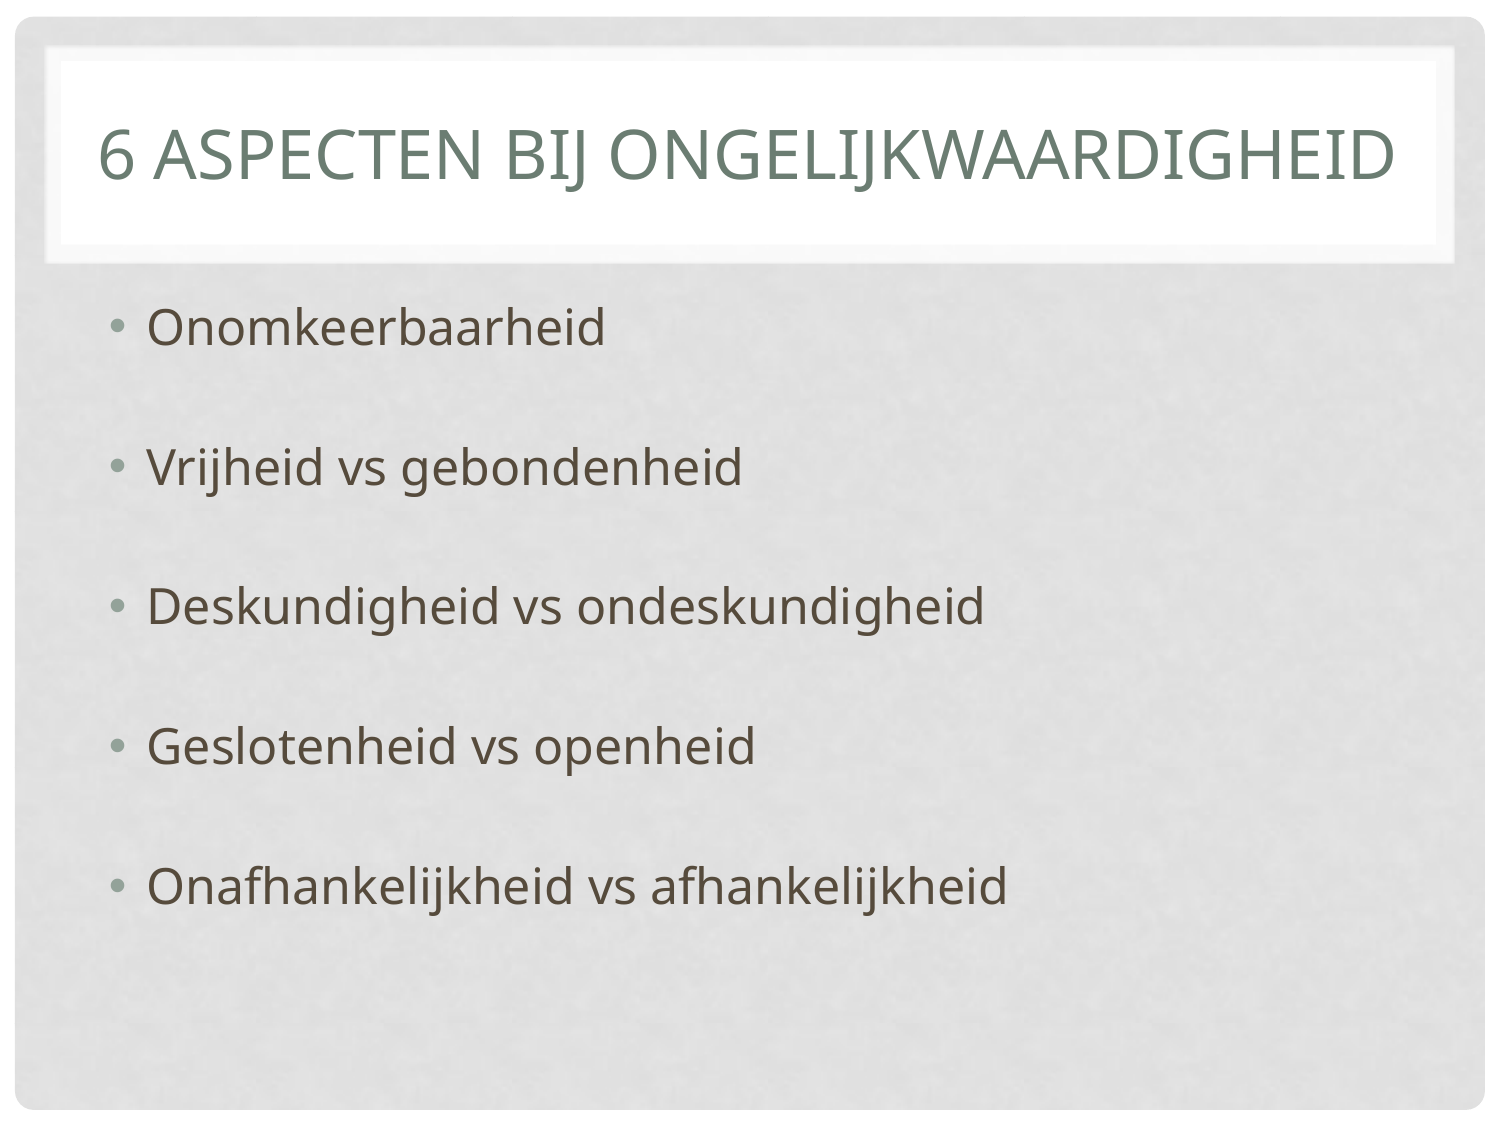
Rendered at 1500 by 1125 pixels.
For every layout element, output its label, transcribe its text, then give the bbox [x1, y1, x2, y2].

list Onomkeerbaarheid Vrijheid vs gebondenheid Deskundigheid vs ondeskundigheid Geslotenheid vs openheid Onafhankelijkheid vs afhankelijkheid [75, 287, 1425, 1005]
title 6 aspecten bij ongelijkwaardigheid [69, 66, 1425, 238]
